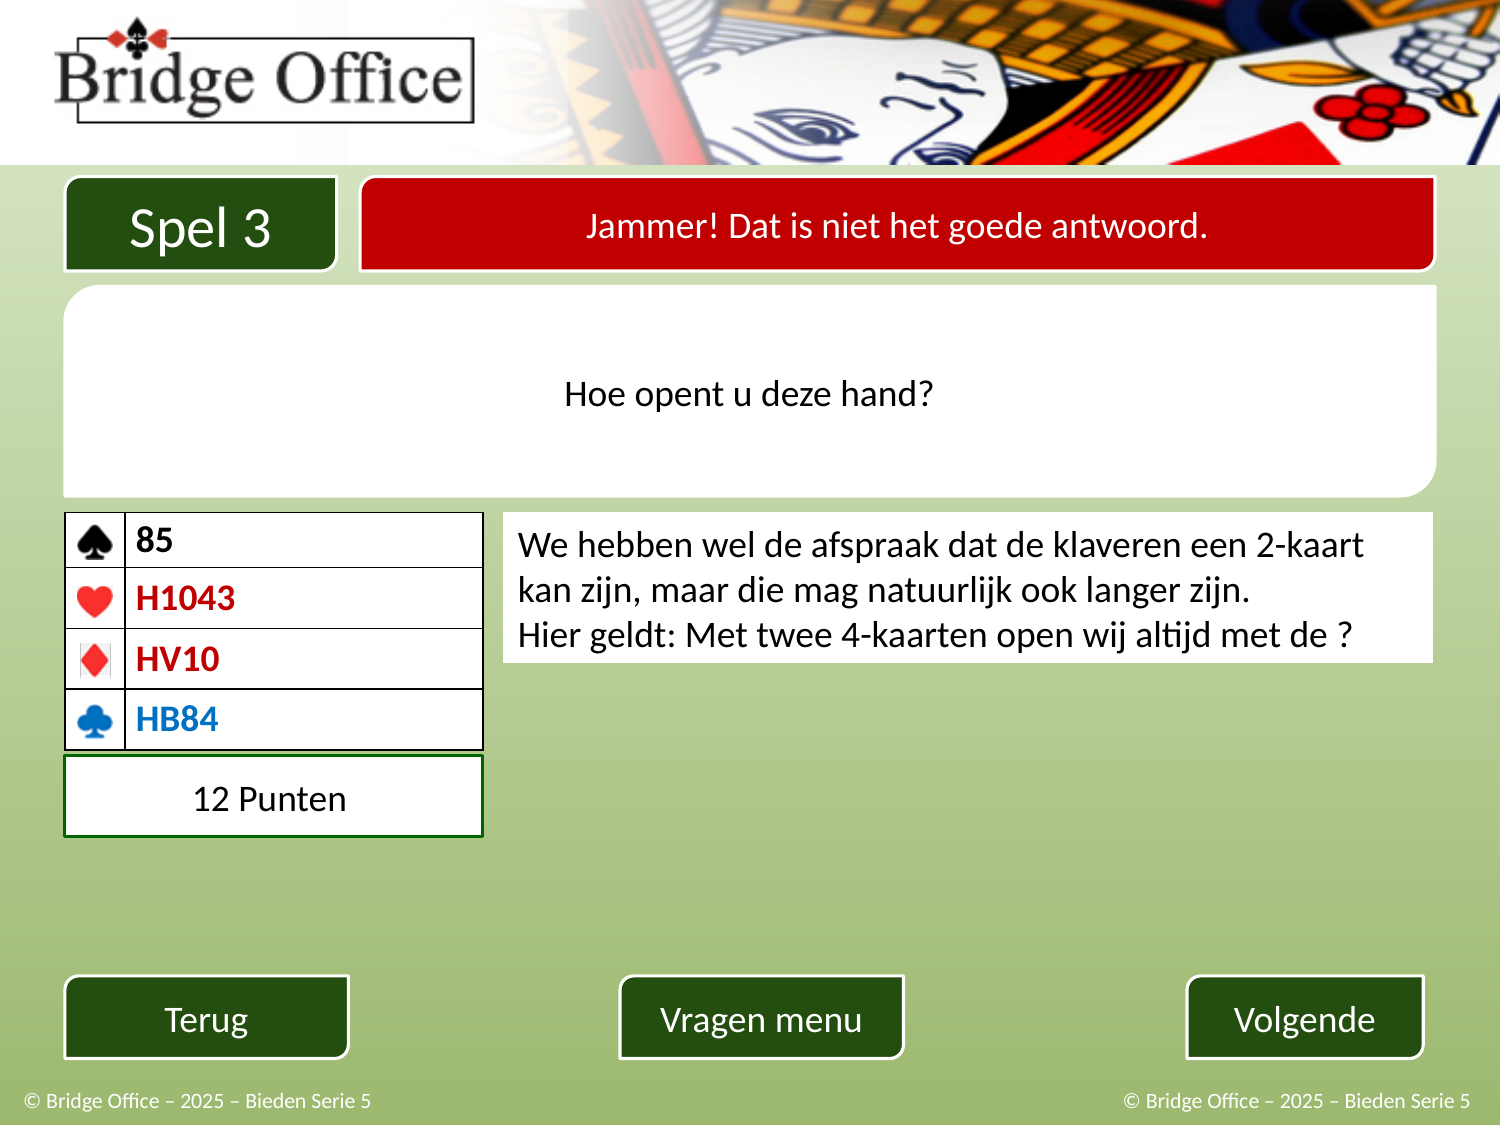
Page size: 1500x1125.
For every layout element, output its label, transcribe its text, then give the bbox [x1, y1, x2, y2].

table_cell H1043 [126, 568, 482, 628]
text_box Terug [63, 974, 350, 1061]
text_box Hoe opent u deze hand? [63, 284, 1437, 498]
text_box Volgende [1185, 974, 1425, 1061]
text_box Spel 3 [63, 179, 339, 273]
table_header [66, 513, 124, 567]
table_header 85 [126, 513, 482, 567]
text_box We hebben wel de afspraak dat de klaveren een 2-kaart kan zijn, maar die mag natuurlijk ook langer zijn. Hier geldt: Met twee 4-kaarten open wij altijd met de ? [503, 512, 1433, 663]
text_box 12 Punten [63, 754, 484, 838]
picture [77, 585, 113, 618]
picture [77, 643, 113, 679]
text_box © Bridge Office – 2025 – Bieden Serie 5 [1107, 1079, 1500, 1121]
table_cell [66, 568, 124, 628]
picture [77, 524, 113, 561]
table_cell [66, 629, 124, 688]
text_box Jammer! Dat is niet het goede antwoord. [358, 179, 1437, 273]
table_cell HB84 [126, 690, 482, 749]
text_box Vragen menu [618, 974, 906, 1061]
table_cell HV10 [126, 629, 482, 688]
text_box © Bridge Office – 2025 – Bieden Serie 5 [8, 1079, 393, 1121]
picture [77, 703, 113, 740]
table_cell [66, 690, 124, 749]
picture [0, 0, 1500, 166]
